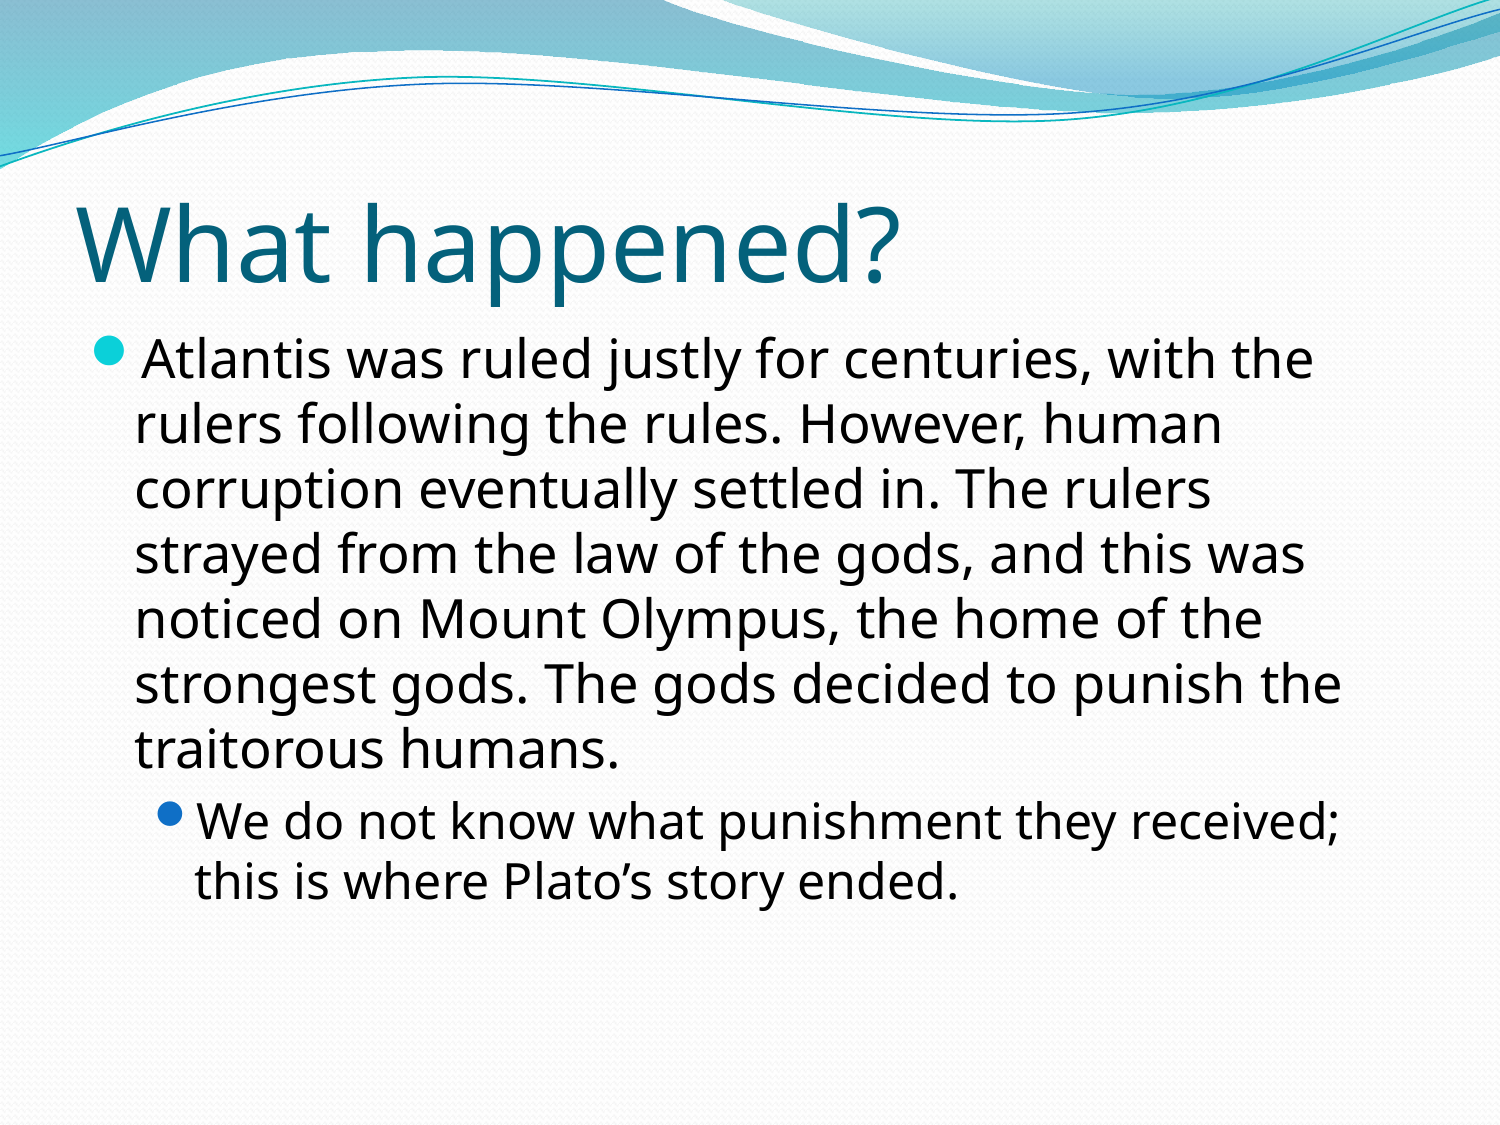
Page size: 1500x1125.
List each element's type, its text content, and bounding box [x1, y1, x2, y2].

list Atlantis was ruled justly for centuries, with the rulers following the rules. However, human corruption eventually settled in. The rulers strayed from the law of the gods, and this was noticed on Mount Olympus, the home of the strongest gods. The gods decided to punish the traitorous humans. We do not know what punishment they received; this is where Plato’s story ended. [75, 317, 1425, 1038]
title What happened? [75, 115, 1425, 303]
